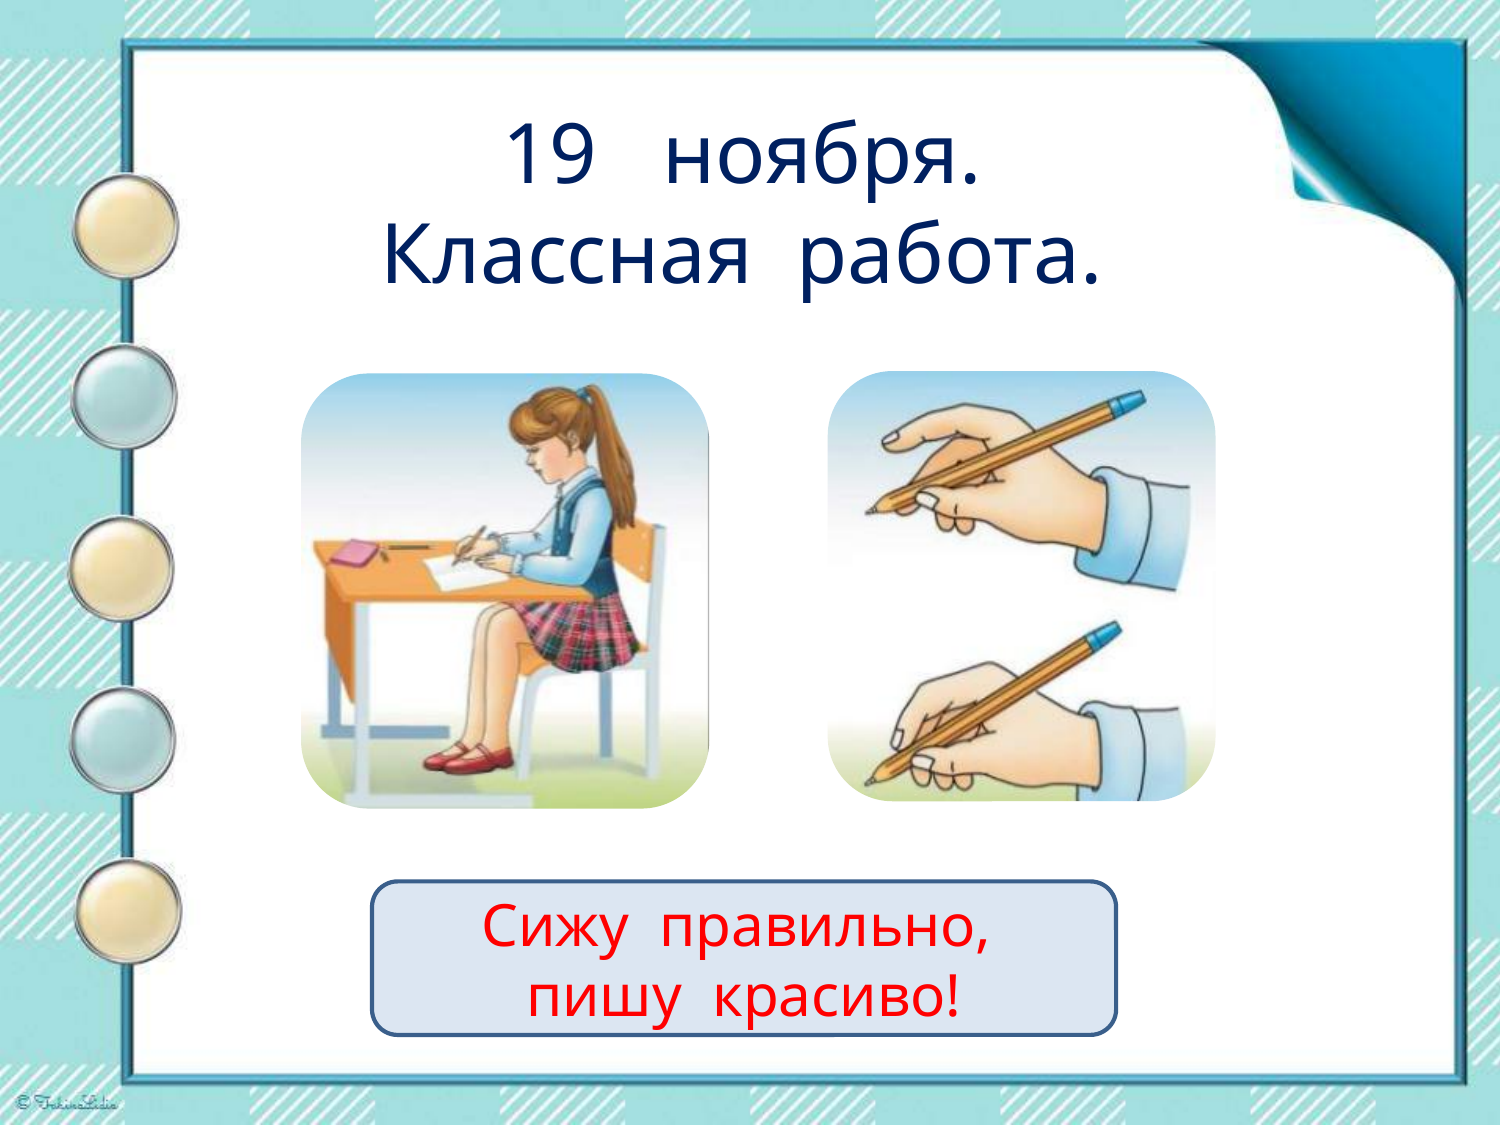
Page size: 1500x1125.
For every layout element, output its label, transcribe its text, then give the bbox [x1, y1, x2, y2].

picture [0, 0, 1500, 1125]
text_box Сижу правильно, пишу красиво! [369, 879, 1119, 1038]
text_box 19 ноября. Классная работа. [112, 92, 1372, 408]
